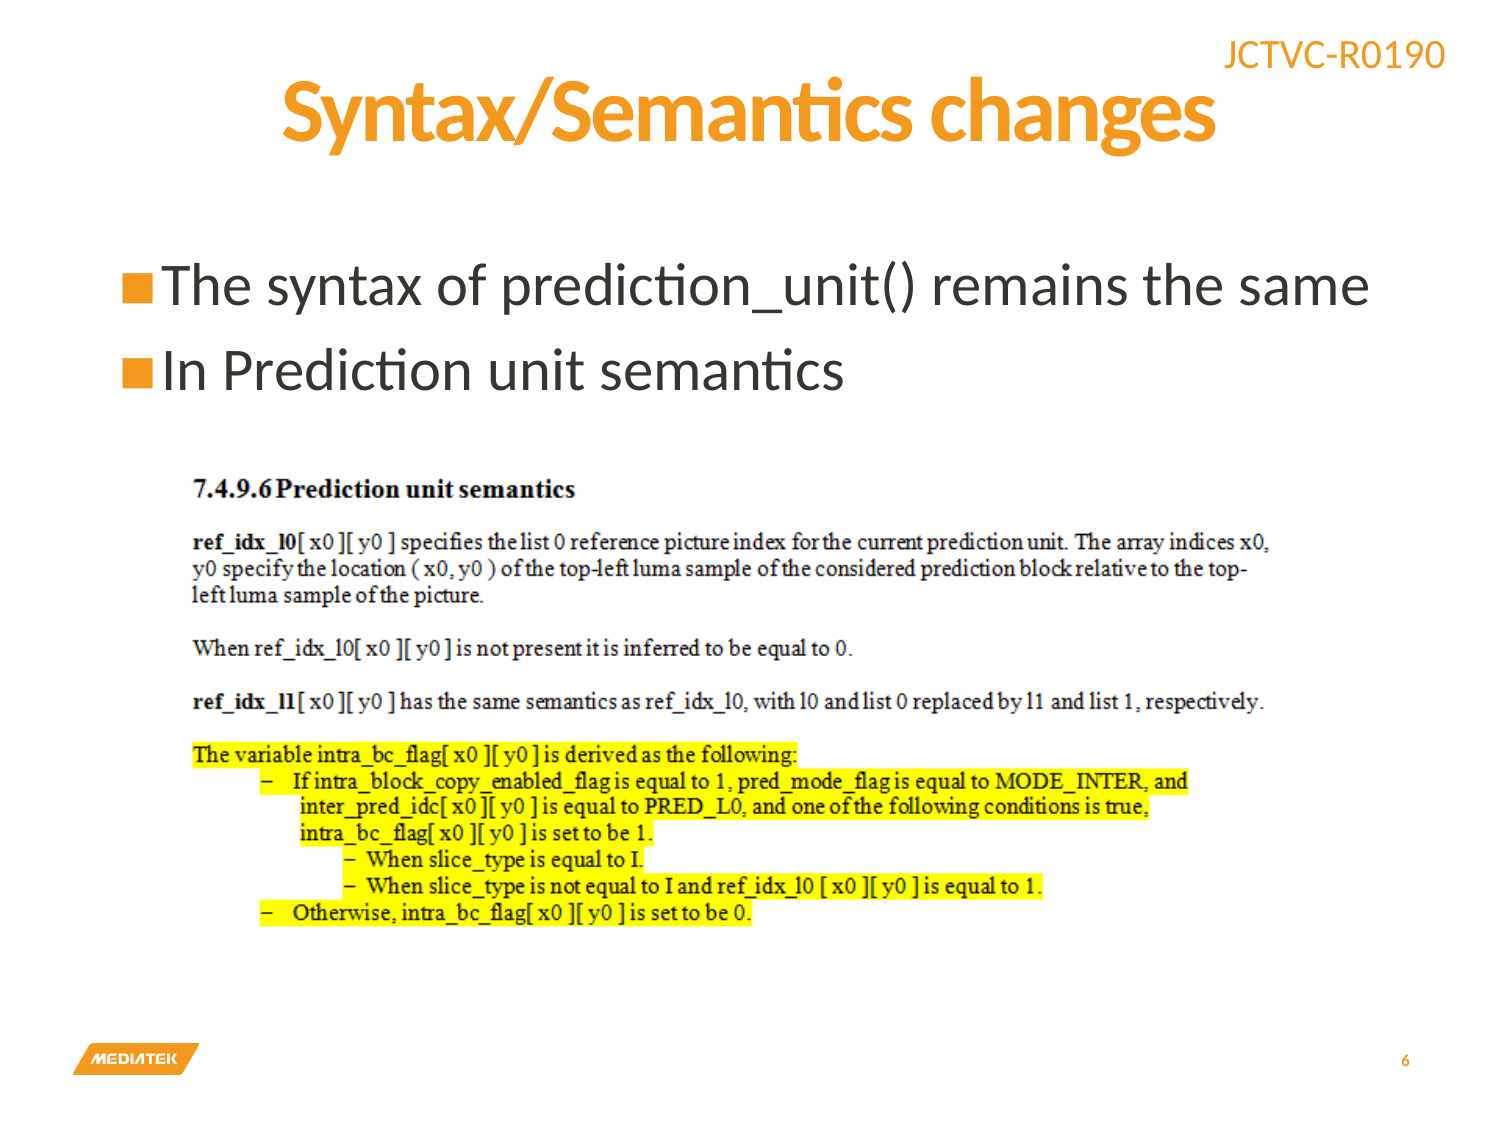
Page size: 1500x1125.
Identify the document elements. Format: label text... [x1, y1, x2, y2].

picture [173, 472, 1284, 972]
list The syntax of prediction_unit() remains the same In Prediction unit semantics [102, 215, 1424, 463]
slide_number 6 [1251, 1029, 1425, 1090]
picture [73, 1043, 199, 1075]
title Syntax/Semantics changes [75, 70, 1425, 257]
